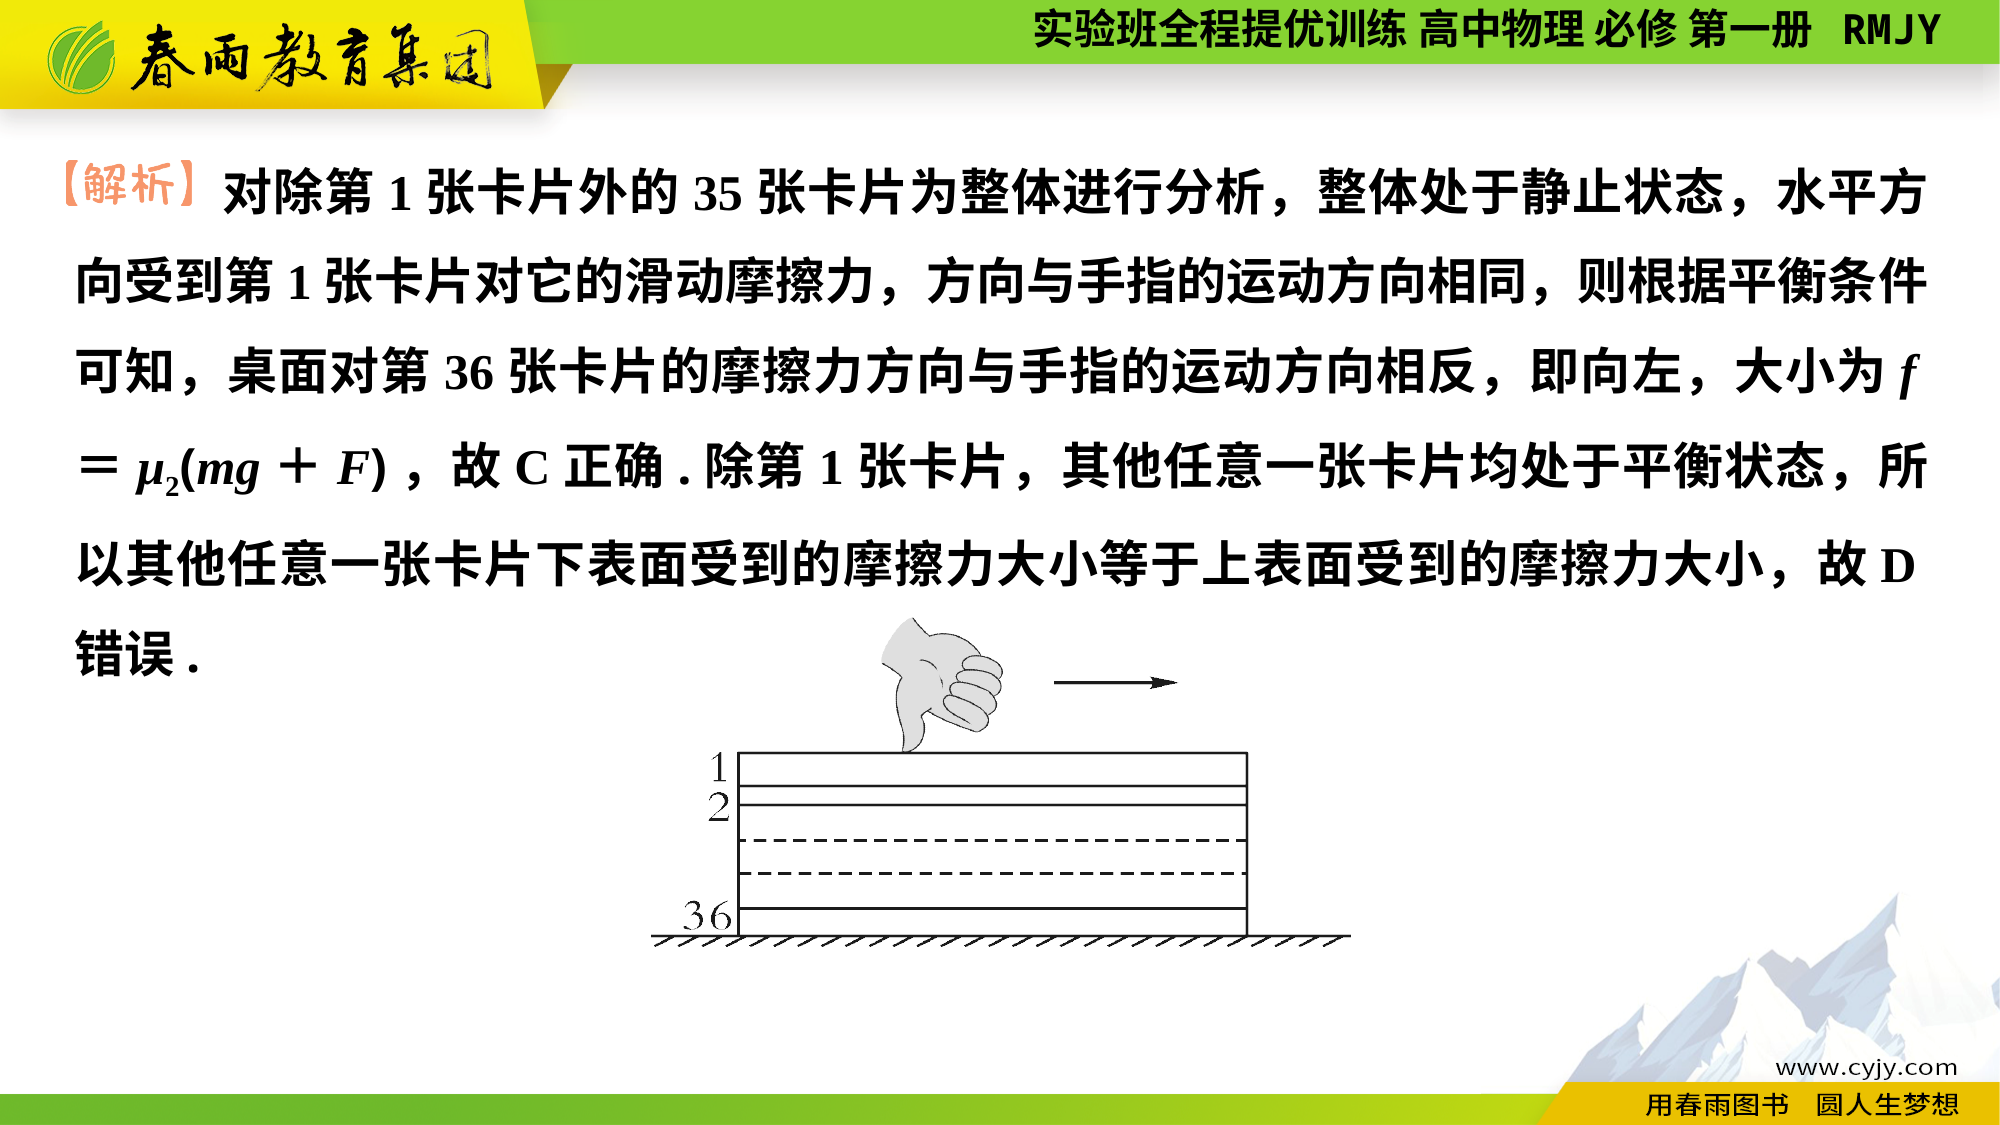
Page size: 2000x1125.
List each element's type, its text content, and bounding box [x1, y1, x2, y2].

picture [0, 0, 2000, 1125]
list 对除第1张卡片外的35张卡片为整体进行分析，整体处于静止状态，水平方向受到第1张卡片对它的滑动摩擦力，方向与手指的运动方向相同，则根据平衡条件可知，桌面对第36张卡片的摩擦力方向与手指的运动方向相反，即向左，大小为f＝μ2(mg＋F)，故C正确.除第1张卡片，其他任意一张卡片均处于平衡状态，所以其他任意一张卡片下表面受到的摩擦力大小等于上表面受到的摩擦力大小，故D错误. [59, 122, 1944, 592]
